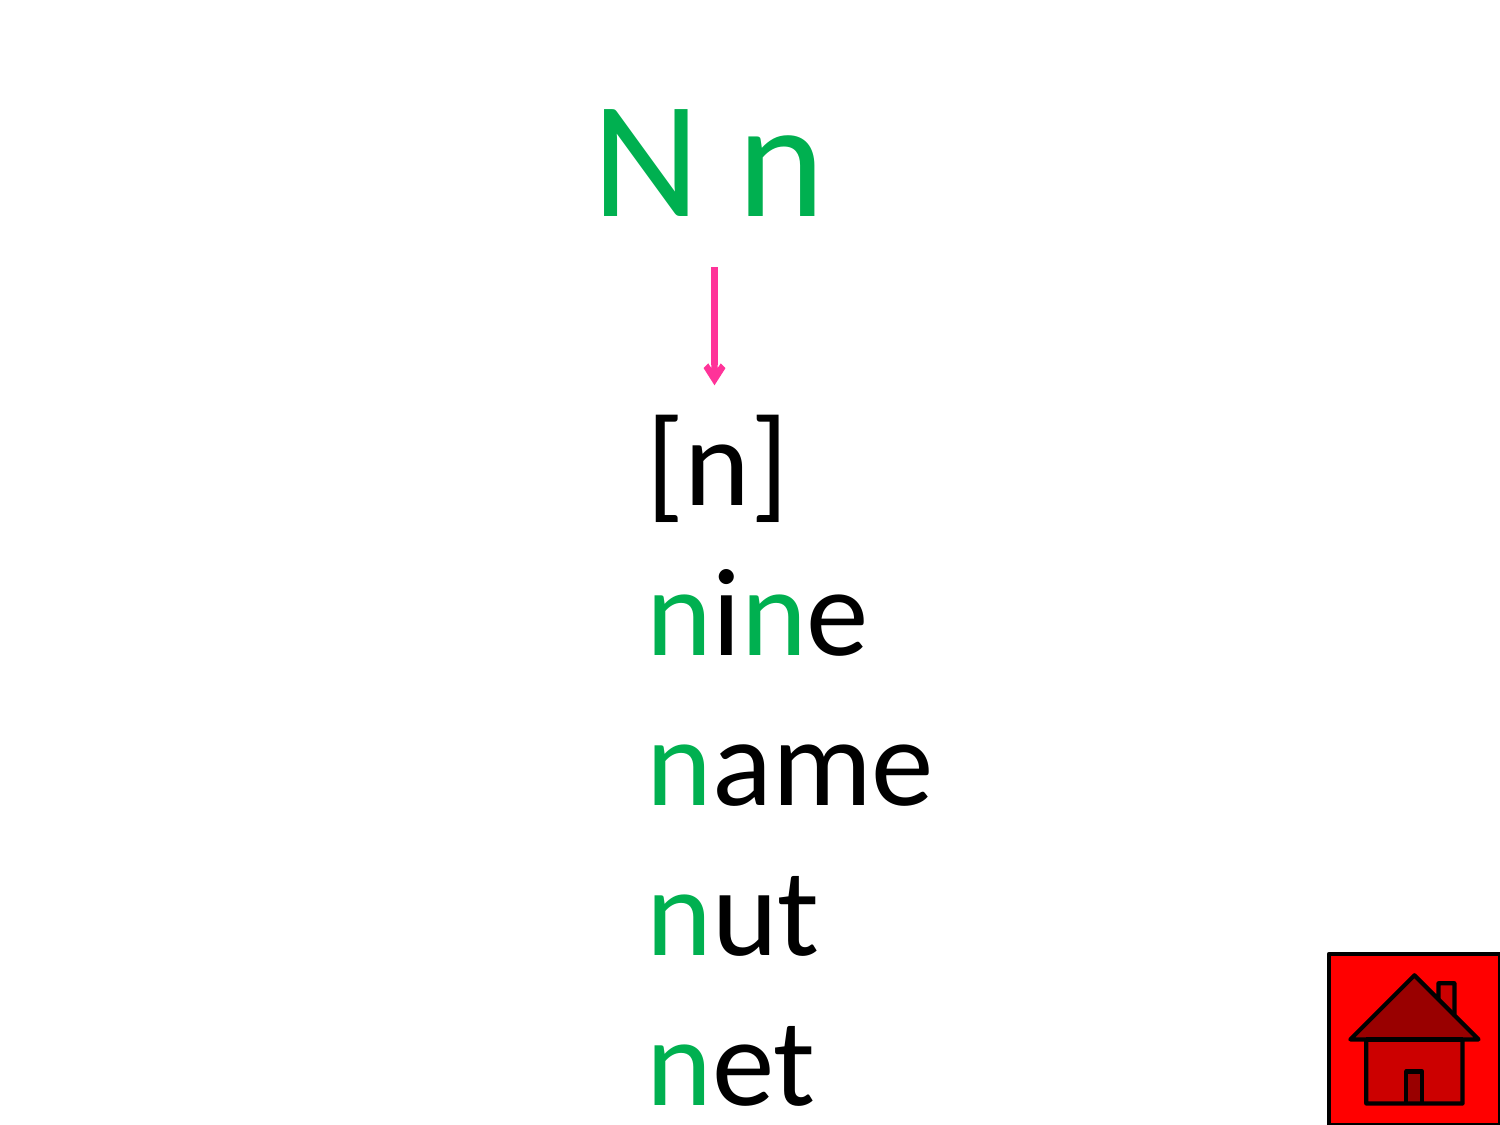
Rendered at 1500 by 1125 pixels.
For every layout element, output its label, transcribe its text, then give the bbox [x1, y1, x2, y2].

text_box N n [301, 42, 1117, 258]
text_box [n] nine name nut net [631, 373, 987, 1125]
text_box [1327, 952, 1500, 1125]
